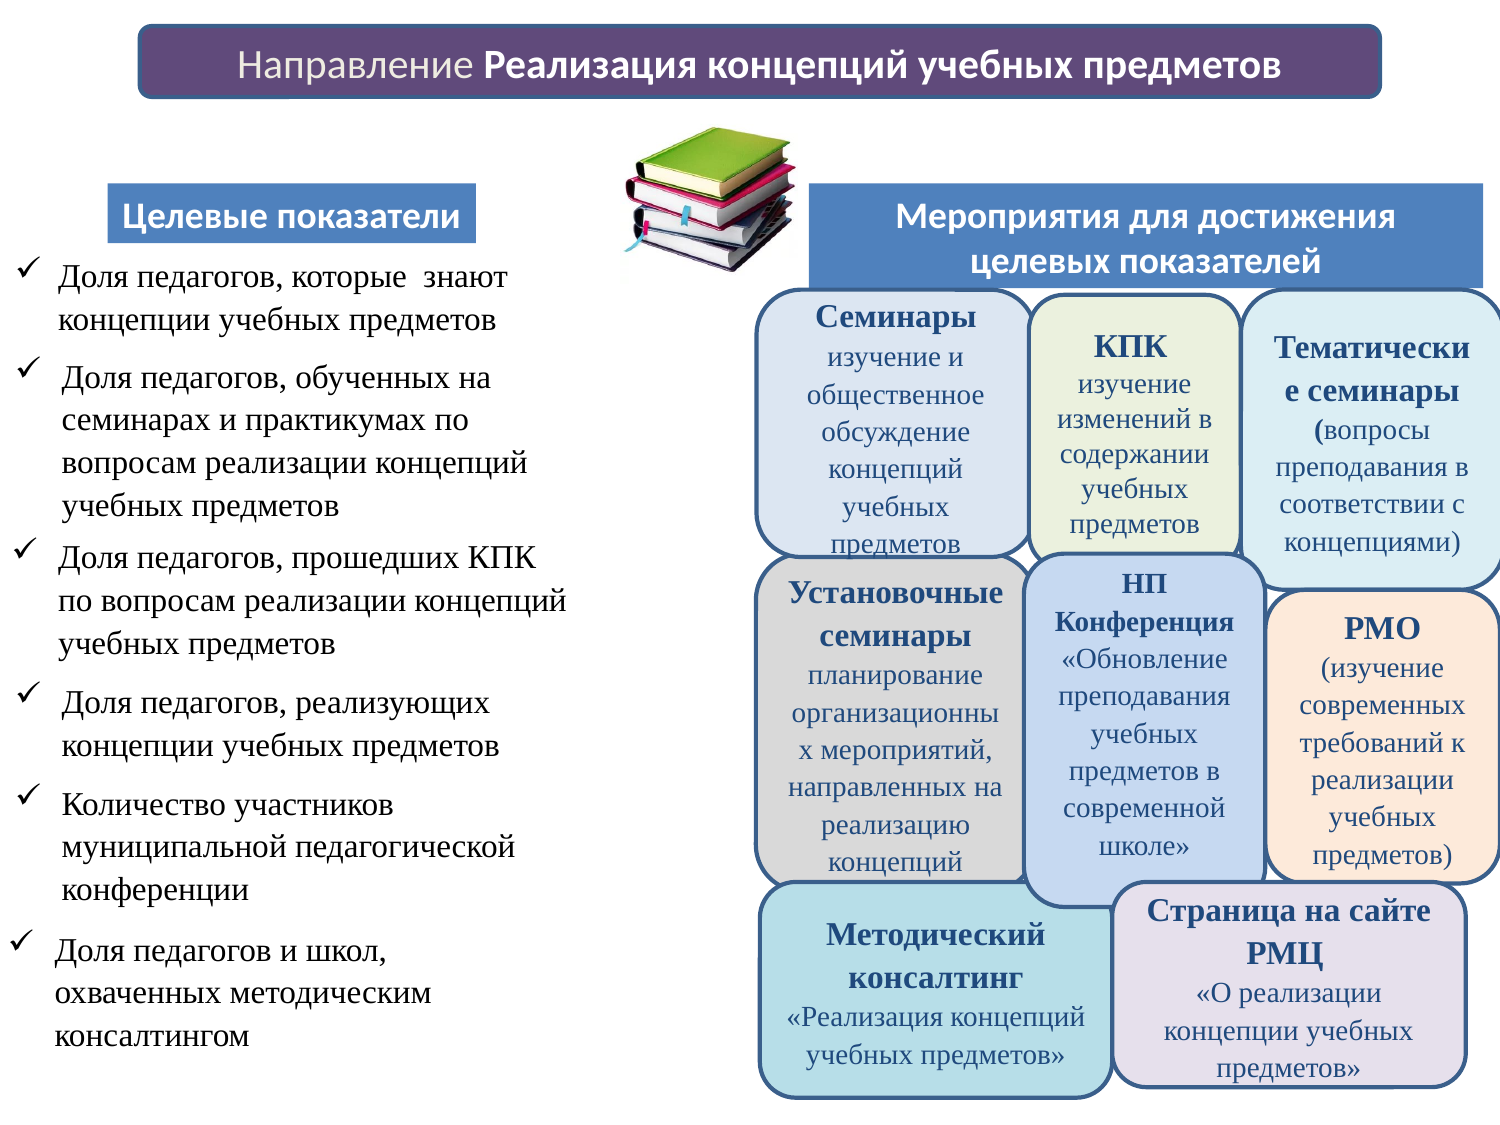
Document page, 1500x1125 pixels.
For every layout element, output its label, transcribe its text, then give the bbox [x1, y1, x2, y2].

text_box Семинары изучение и общественное обсуждение концепций учебных предметов [754, 287, 1032, 560]
text_box Страница на сайте РМЦ «О реализации концепции учебных предметов» [1110, 879, 1468, 1090]
text_box Доля педагогов, которые знают концепции учебных предметов [0, 244, 579, 345]
text_box Тематические семинары (вопросы преподавания в соответствии с концепциями) [1238, 287, 1500, 592]
text_box Доля педагогов, реализующих концепции учебных предметов [0, 670, 586, 771]
text_box КПК изучение изменений в содержании учебных предметов [1026, 292, 1241, 560]
text_box Доля педагогов, обученных на семинарах и практикумах по вопросам реализации концепций учебных предметов [0, 344, 576, 525]
text_box Количество участников муниципальной педагогической конференции [0, 771, 581, 915]
text_box НП Конференция «Обновление преподавания учебных предметов в современной школе» [1021, 551, 1268, 910]
text_box Доля педагогов и школ, охваченных методическим консалтингом [0, 917, 565, 1061]
text_box Целевые показатели [107, 183, 476, 244]
picture [619, 106, 798, 285]
text_box Установочные семинары планирование организационных мероприятий, направленных на реализацию концепций [753, 556, 1028, 885]
text_box Доля педагогов, прошедших КПК по вопросам реализации концепций учебных предметов [0, 525, 588, 669]
text_box Мероприятия для достижения целевых показателей [808, 183, 1484, 289]
text_box Методический консалтинг «Реализация концепций учебных предметов» [757, 879, 1114, 1100]
text_box РМО (изучение современных требований к реализации учебных предметов) [1263, 587, 1500, 886]
text_box Направление Реализация концепций учебных предметов [137, 23, 1383, 100]
